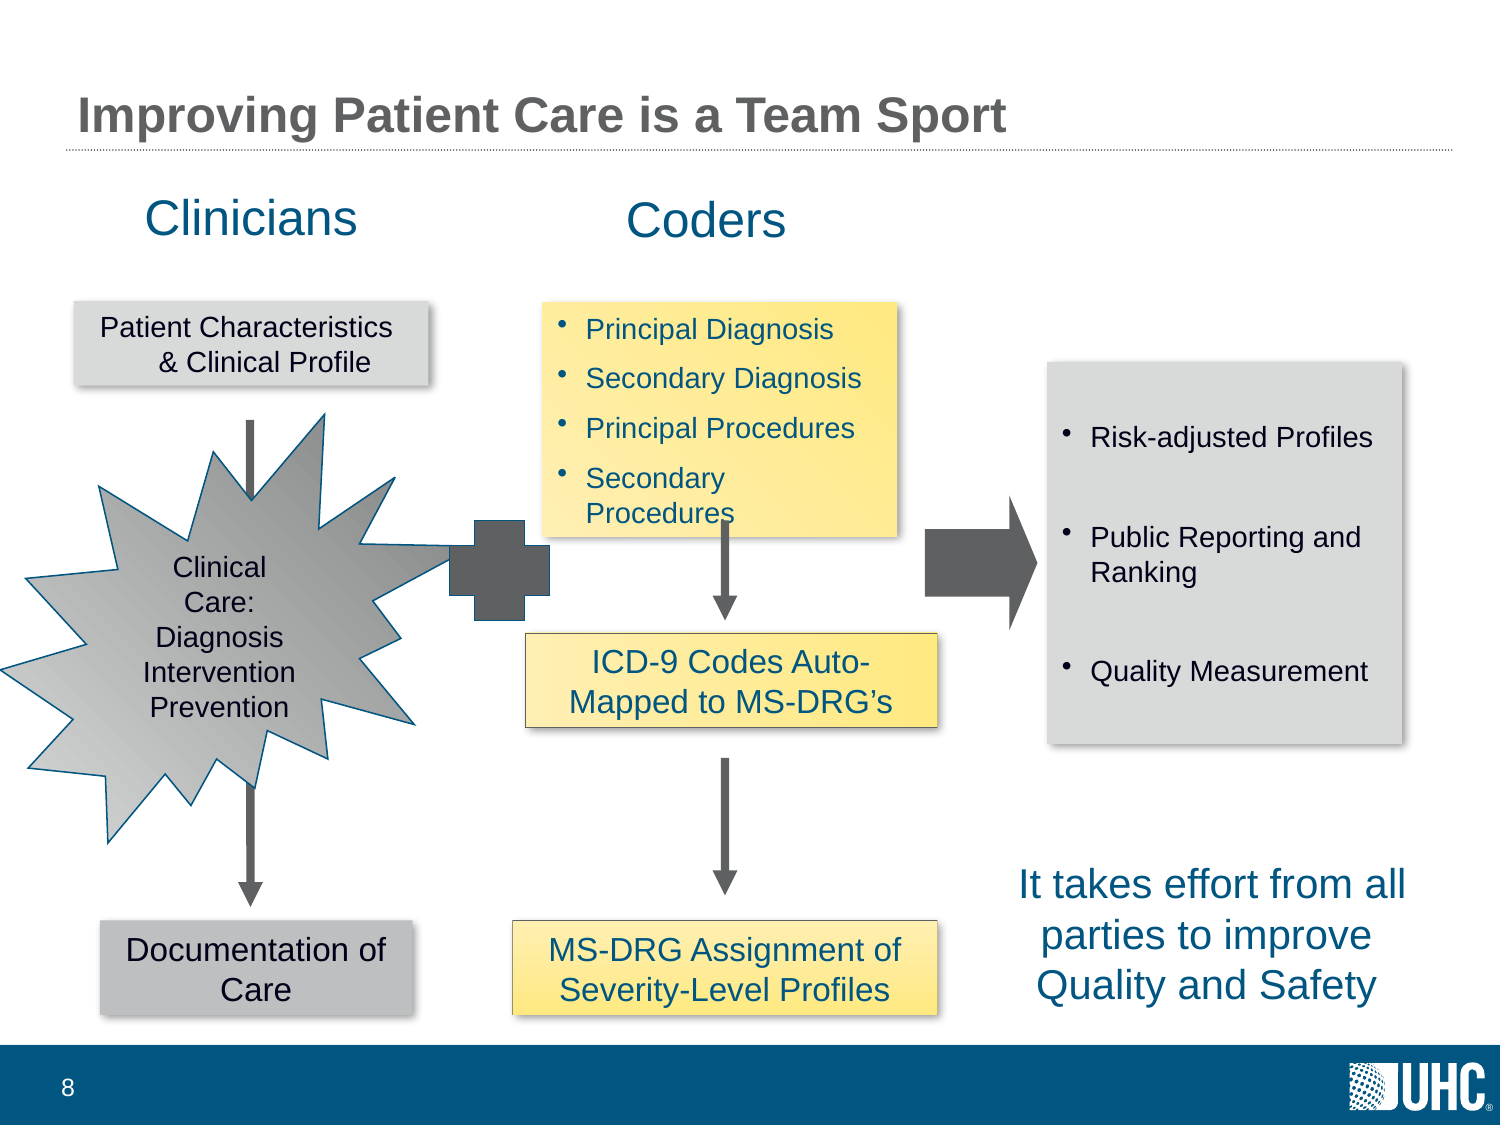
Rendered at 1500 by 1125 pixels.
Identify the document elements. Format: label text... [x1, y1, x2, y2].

text_box Clinicians [69, 178, 433, 253]
title Improving Patient Care is a Team Sport [69, 7, 1453, 144]
text_box Coders [575, 180, 838, 256]
picture [0, 0, 1500, 1045]
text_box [0, 300, 1463, 1017]
slide_number 7 [26, 1063, 110, 1111]
